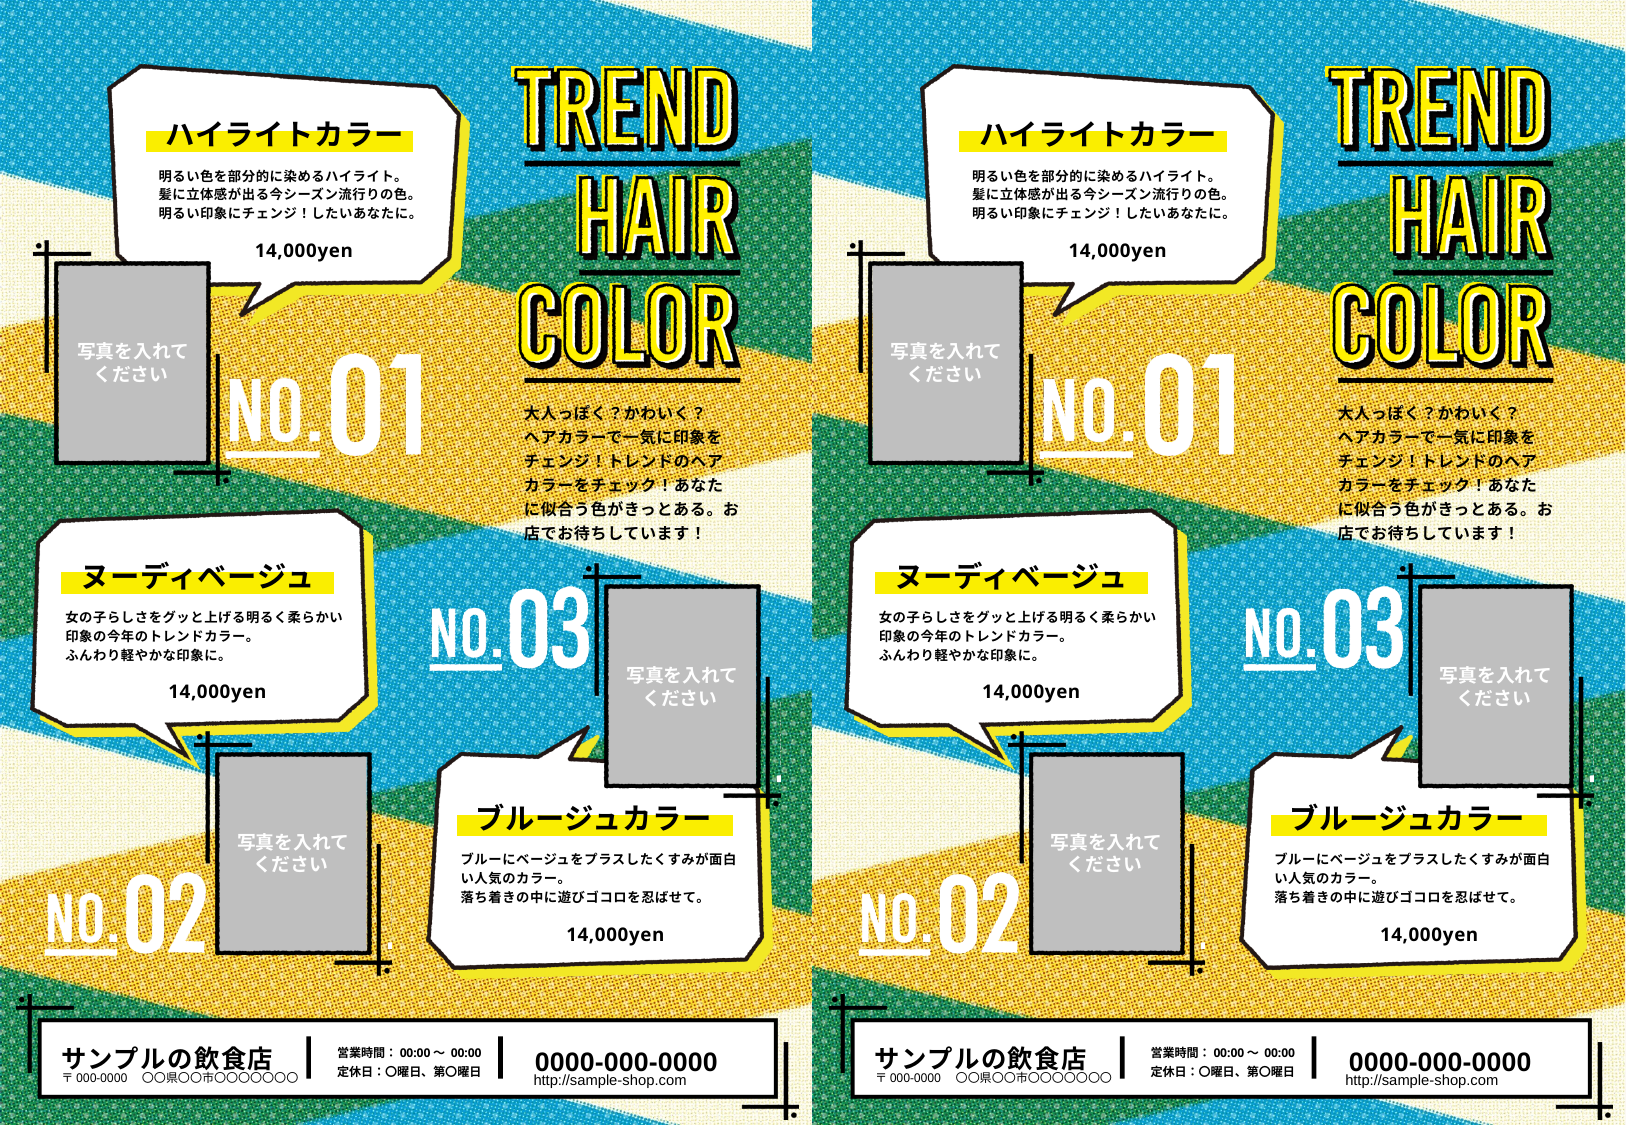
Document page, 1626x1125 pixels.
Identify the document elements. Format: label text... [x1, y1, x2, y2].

picture [371, 20, 377, 27]
picture [1403, 0, 1626, 55]
picture [821, 11, 828, 17]
picture [1277, 94, 1283, 102]
picture [0, 37, 7, 49]
picture [1258, 1103, 1265, 1109]
picture [1285, 105, 1293, 110]
picture [867, 94, 875, 101]
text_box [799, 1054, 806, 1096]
picture [1566, 105, 1574, 110]
picture [316, 0, 323, 7]
picture [575, 19, 582, 27]
picture [1184, 57, 1190, 66]
picture [112, 0, 117, 9]
picture [933, 48, 941, 54]
picture [1082, 48, 1089, 54]
picture [279, 20, 285, 29]
picture [1353, 38, 1358, 46]
picture [1305, 66, 1311, 73]
picture [651, 39, 659, 44]
picture [547, 10, 555, 18]
picture [831, 75, 837, 82]
picture [455, 67, 462, 75]
picture [1091, 39, 1097, 46]
picture [306, 67, 312, 74]
picture [943, 38, 948, 46]
picture [511, 179, 518, 186]
picture [1193, 1113, 1200, 1119]
picture [1584, 85, 1590, 93]
picture [1463, 39, 1471, 44]
picture [540, 38, 545, 46]
picture [251, 30, 259, 35]
picture [8, 105, 16, 110]
picture [1286, 10, 1293, 16]
picture [1509, 30, 1517, 35]
picture [484, 188, 489, 196]
picture [621, 10, 629, 16]
picture [306, 12, 313, 18]
picture [905, 74, 911, 83]
picture [1296, 0, 1302, 9]
picture [896, 141, 903, 148]
picture [130, 58, 137, 64]
picture [54, 131, 62, 137]
picture [1258, 58, 1266, 65]
picture [72, 20, 79, 27]
picture [1584, 626, 1595, 632]
picture [997, 57, 1004, 63]
picture [83, 160, 89, 168]
picture [344, 10, 349, 18]
picture [1157, 10, 1164, 17]
picture [418, 10, 423, 18]
picture [915, 67, 920, 75]
picture [848, 150, 855, 157]
picture [297, 58, 305, 63]
picture [1324, 10, 1330, 17]
picture [1613, 56, 1618, 64]
picture [744, 58, 751, 65]
picture [604, 48, 610, 55]
picture [492, 198, 500, 203]
picture [548, 178, 554, 186]
picture [465, 75, 471, 83]
picture [279, 38, 285, 46]
picture [1614, 655, 1620, 662]
picture [959, 0, 966, 8]
picture [1286, 161, 1294, 166]
picture [121, 48, 129, 54]
picture [55, 56, 61, 63]
picture [250, 12, 258, 18]
picture [73, 76, 81, 82]
picture [92, 113, 99, 121]
picture [465, 1103, 472, 1110]
picture [771, 86, 777, 93]
picture [763, 95, 769, 102]
picture [1212, 66, 1217, 74]
picture [1340, 1111, 1348, 1119]
picture [1537, 40, 1546, 45]
picture [1604, 683, 1609, 691]
picture [885, 131, 892, 138]
picture [55, 94, 63, 102]
picture [924, 0, 929, 8]
picture [724, 40, 733, 45]
picture [269, 49, 276, 55]
picture [678, 48, 686, 54]
picture [1288, 177, 1293, 185]
picture [1322, 47, 1330, 56]
picture [1585, 104, 1590, 112]
picture [519, 20, 527, 25]
picture [426, 74, 435, 82]
picture [820, 105, 828, 110]
picture [511, 48, 518, 56]
picture [1389, 38, 1394, 46]
picture [1054, 19, 1060, 27]
picture [1211, 47, 1218, 54]
picture [390, 2, 398, 7]
picture [84, 141, 91, 148]
picture [0, 77, 6, 84]
picture [1593, 95, 1601, 101]
picture [1352, 188, 1359, 194]
picture [849, 38, 855, 46]
picture [1603, 663, 1609, 671]
picture [9, 11, 16, 17]
picture [1350, 58, 1357, 64]
picture [1389, 19, 1395, 27]
picture [1147, 57, 1153, 64]
picture [1324, 63, 1554, 158]
picture [875, 161, 883, 166]
picture [877, 85, 883, 92]
picture [0, 710, 6, 717]
picture [1360, 10, 1368, 18]
picture [240, 0, 247, 8]
picture [1053, 0, 1059, 8]
picture [1427, 39, 1432, 47]
picture [1622, 627, 1626, 639]
picture [436, 66, 442, 73]
picture [1594, 58, 1601, 64]
picture [112, 38, 117, 47]
picture [1565, 84, 1573, 91]
picture [1128, 0, 1133, 8]
picture [93, 74, 99, 83]
picture [577, 0, 582, 8]
picture [73, 0, 79, 7]
picture [942, 58, 949, 64]
picture [1604, 626, 1610, 634]
picture [1352, 0, 1358, 7]
picture [110, 58, 118, 63]
picture [1557, 58, 1564, 65]
picture [510, 123, 517, 129]
picture [1267, 67, 1274, 74]
picture [1305, 198, 1313, 203]
picture [1332, 21, 1340, 26]
picture [1091, 20, 1098, 27]
picture [483, 39, 490, 45]
picture [680, 29, 686, 36]
picture [19, 75, 25, 82]
picture [102, 12, 110, 17]
picture [752, 84, 760, 91]
picture [1286, 29, 1292, 36]
picture [521, 169, 526, 177]
picture [904, 113, 911, 121]
picture [1305, 104, 1311, 111]
picture [896, 160, 901, 168]
picture [914, 12, 922, 17]
picture [1053, 38, 1059, 45]
picture [548, 29, 554, 37]
picture [1110, 38, 1116, 45]
picture [866, 131, 874, 137]
picture [1491, 48, 1498, 54]
picture [1286, 1113, 1294, 1118]
picture [1073, 39, 1080, 45]
picture [511, 197, 516, 205]
picture [147, 0, 154, 8]
picture [839, 122, 846, 128]
picture [811, 57, 818, 64]
picture [167, 39, 173, 46]
picture [0, 57, 6, 64]
picture [453, 11, 461, 16]
picture [1297, 188, 1302, 196]
picture [1185, 38, 1191, 46]
picture [502, 170, 509, 176]
picture [1370, 2, 1378, 7]
picture [399, 67, 408, 73]
picture [613, 57, 620, 63]
picture [492, 85, 499, 92]
picture [63, 161, 71, 166]
picture [753, 105, 761, 110]
picture [511, 102, 516, 110]
picture [482, 77, 490, 82]
picture [1417, 28, 1423, 35]
picture [0, 58, 1626, 1125]
picture [1184, 0, 1190, 7]
picture [1304, 86, 1311, 92]
picture [445, 20, 451, 27]
picture [520, 2, 527, 9]
picture [241, 38, 249, 45]
picture [594, 56, 602, 63]
picture [1016, 58, 1023, 64]
picture [103, 67, 108, 75]
picture [372, 57, 378, 64]
picture [270, 10, 276, 17]
picture [428, 57, 434, 64]
picture [540, 0, 546, 7]
picture [782, 130, 787, 138]
picture [885, 0, 891, 7]
picture [885, 20, 891, 27]
picture [241, 19, 247, 27]
picture [26, 123, 34, 128]
picture [780, 95, 788, 101]
picture [131, 38, 136, 46]
picture [445, 1103, 453, 1109]
picture [1027, 10, 1032, 19]
picture [176, 29, 182, 38]
text_box 大人っぽく？かわいく？ ヘアカラーで一気に印象をチェンジ！トレンドのヘアカラーをチェック！あなたに似合う色がきっとある。お店でお待ちしています！ [509, 391, 756, 550]
picture [73, 131, 80, 138]
picture [37, 38, 43, 45]
picture [867, 56, 873, 63]
picture [885, 76, 893, 82]
picture [800, 56, 805, 64]
picture [474, 67, 481, 74]
picture [539, 188, 547, 194]
picture [473, 105, 480, 113]
text_box 大人っぽく？かわいく？ ヘアカラーで一気に印象をチェンジ！トレンドのヘアカラーをチェック！あなたに似合う色がきっとある。お店でお待ちしています！ [1322, 391, 1569, 550]
picture [1203, 21, 1211, 27]
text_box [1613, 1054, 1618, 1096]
picture [195, 47, 201, 54]
picture [1548, 67, 1555, 74]
picture [65, 12, 72, 18]
picture [886, 39, 893, 45]
picture [464, 57, 470, 64]
picture [167, 57, 173, 64]
picture [140, 10, 145, 18]
picture [409, 0, 415, 8]
picture [1380, 47, 1386, 54]
picture [1576, 95, 1582, 102]
picture [1221, 38, 1229, 46]
picture [1361, 178, 1366, 186]
picture [772, 49, 780, 54]
picture [781, 58, 788, 64]
picture [1585, 49, 1593, 54]
picture [298, 38, 304, 45]
picture [184, 57, 192, 63]
picture [590, 0, 819, 55]
picture [492, 104, 500, 110]
